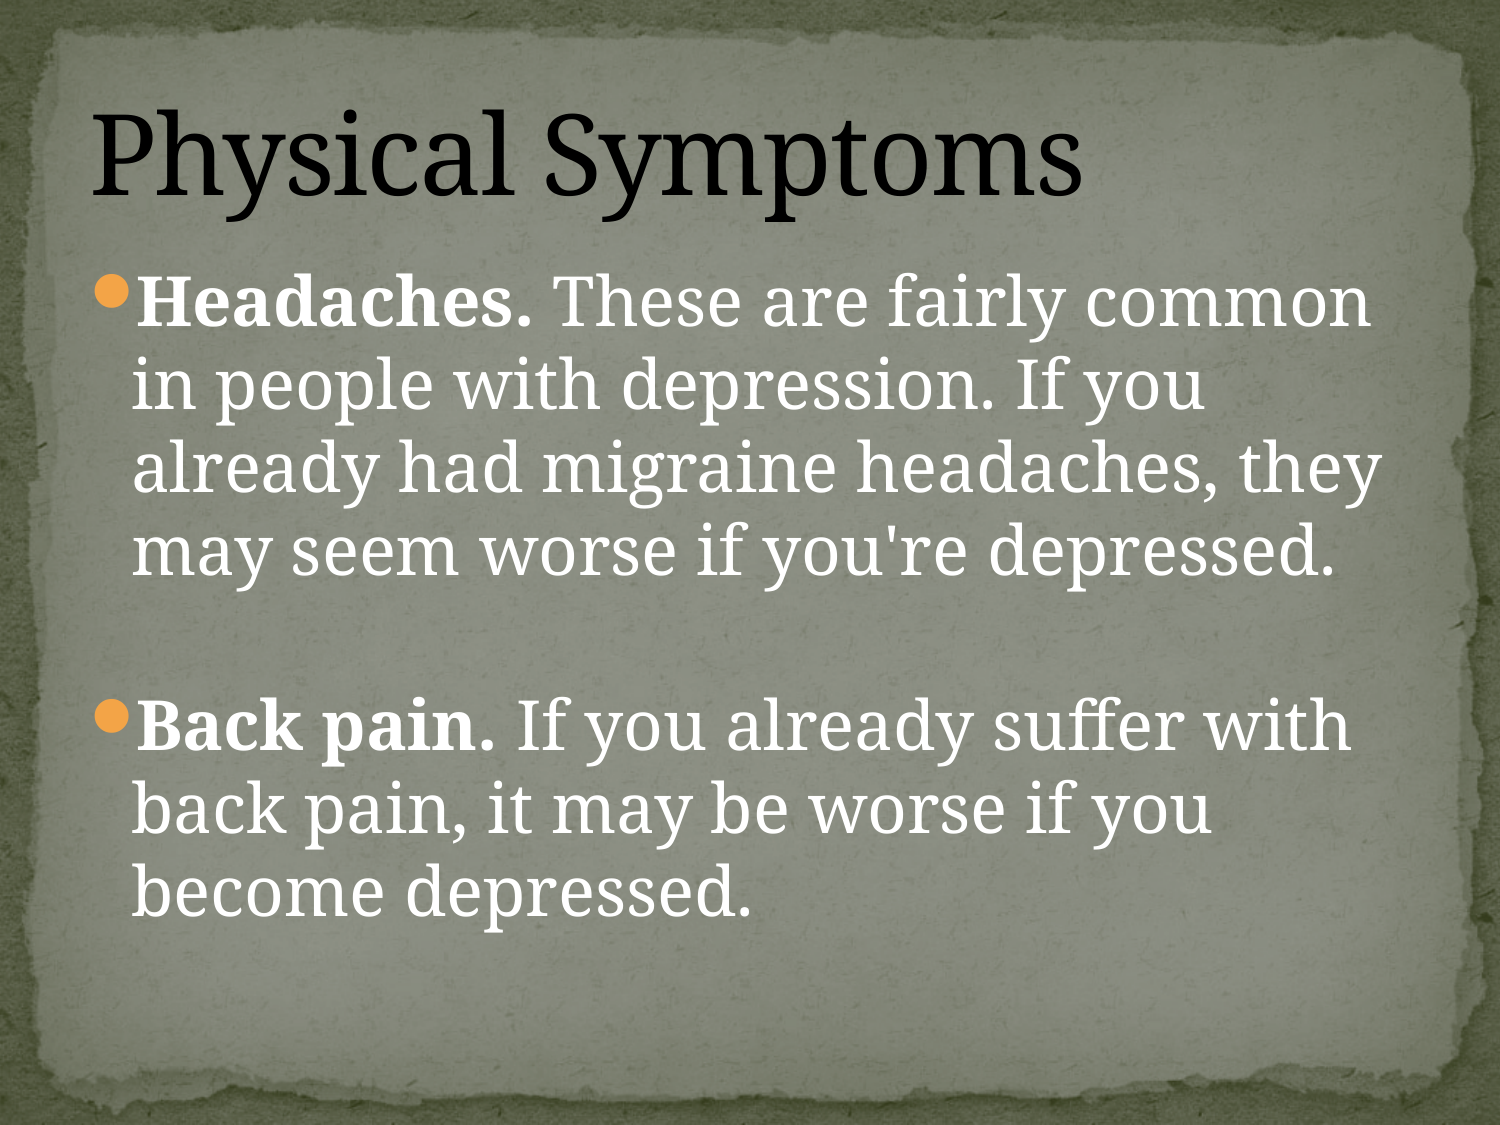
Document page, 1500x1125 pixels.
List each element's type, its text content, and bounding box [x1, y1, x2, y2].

title Physical Symptoms [74, 24, 1425, 225]
list Headaches. These are fairly common in people with depression. If you already had migraine headaches, they may seem worse if you're depressed. Back pain. If you already suffer with back pain, it may be worse if you become depressed. [75, 249, 1425, 1000]
